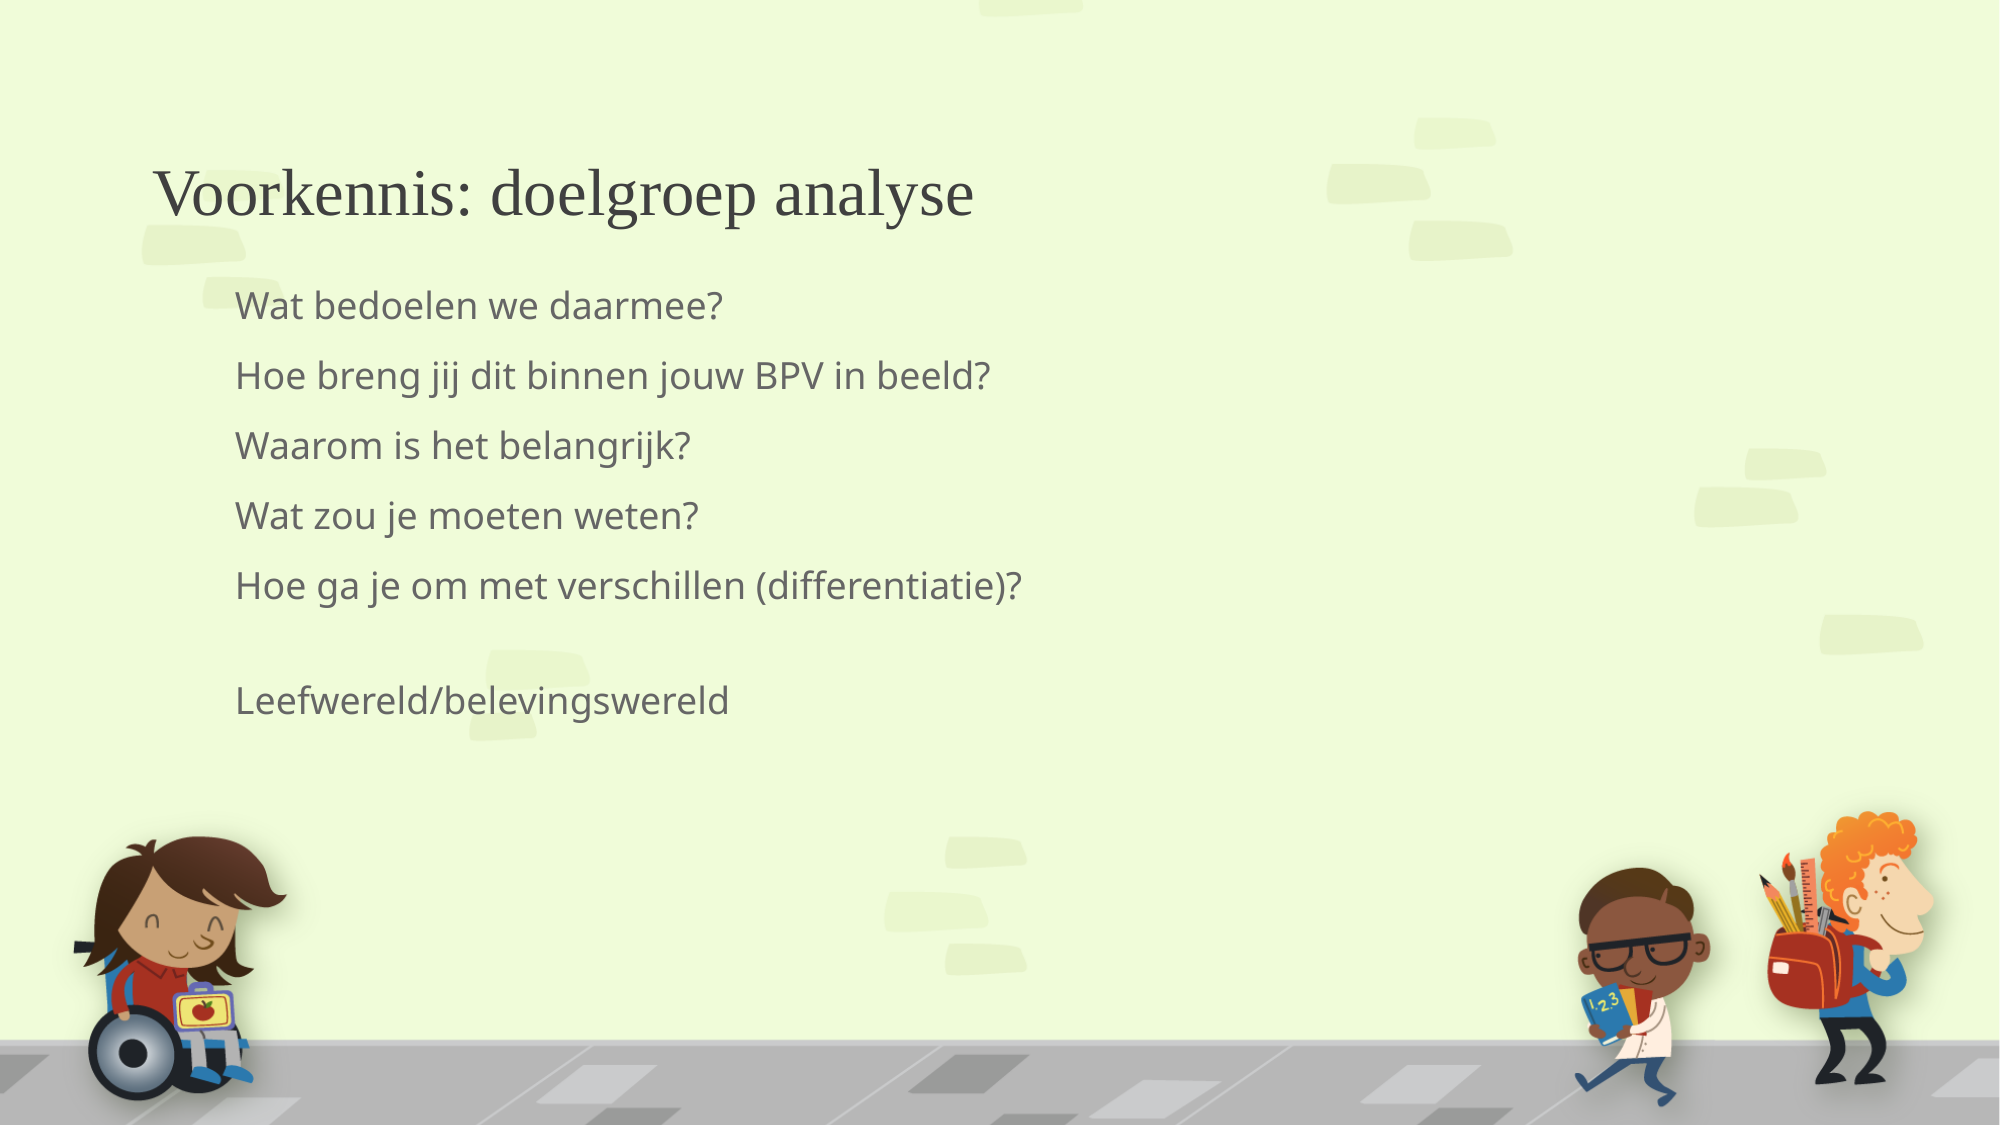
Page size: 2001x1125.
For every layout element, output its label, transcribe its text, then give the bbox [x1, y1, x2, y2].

picture [0, 0, 2000, 1125]
title Voorkennis: doelgroep analyse [137, 59, 1750, 238]
text_box Wat bedoelen we daarmee? Hoe breng jij dit binnen jouw BPV in beeld? Waarom is het belangrijk? Wat zou je moeten weten? Hoe ga je om met verschillen (differentiatie)? Leefwereld/belevingswereld [220, 274, 1221, 845]
